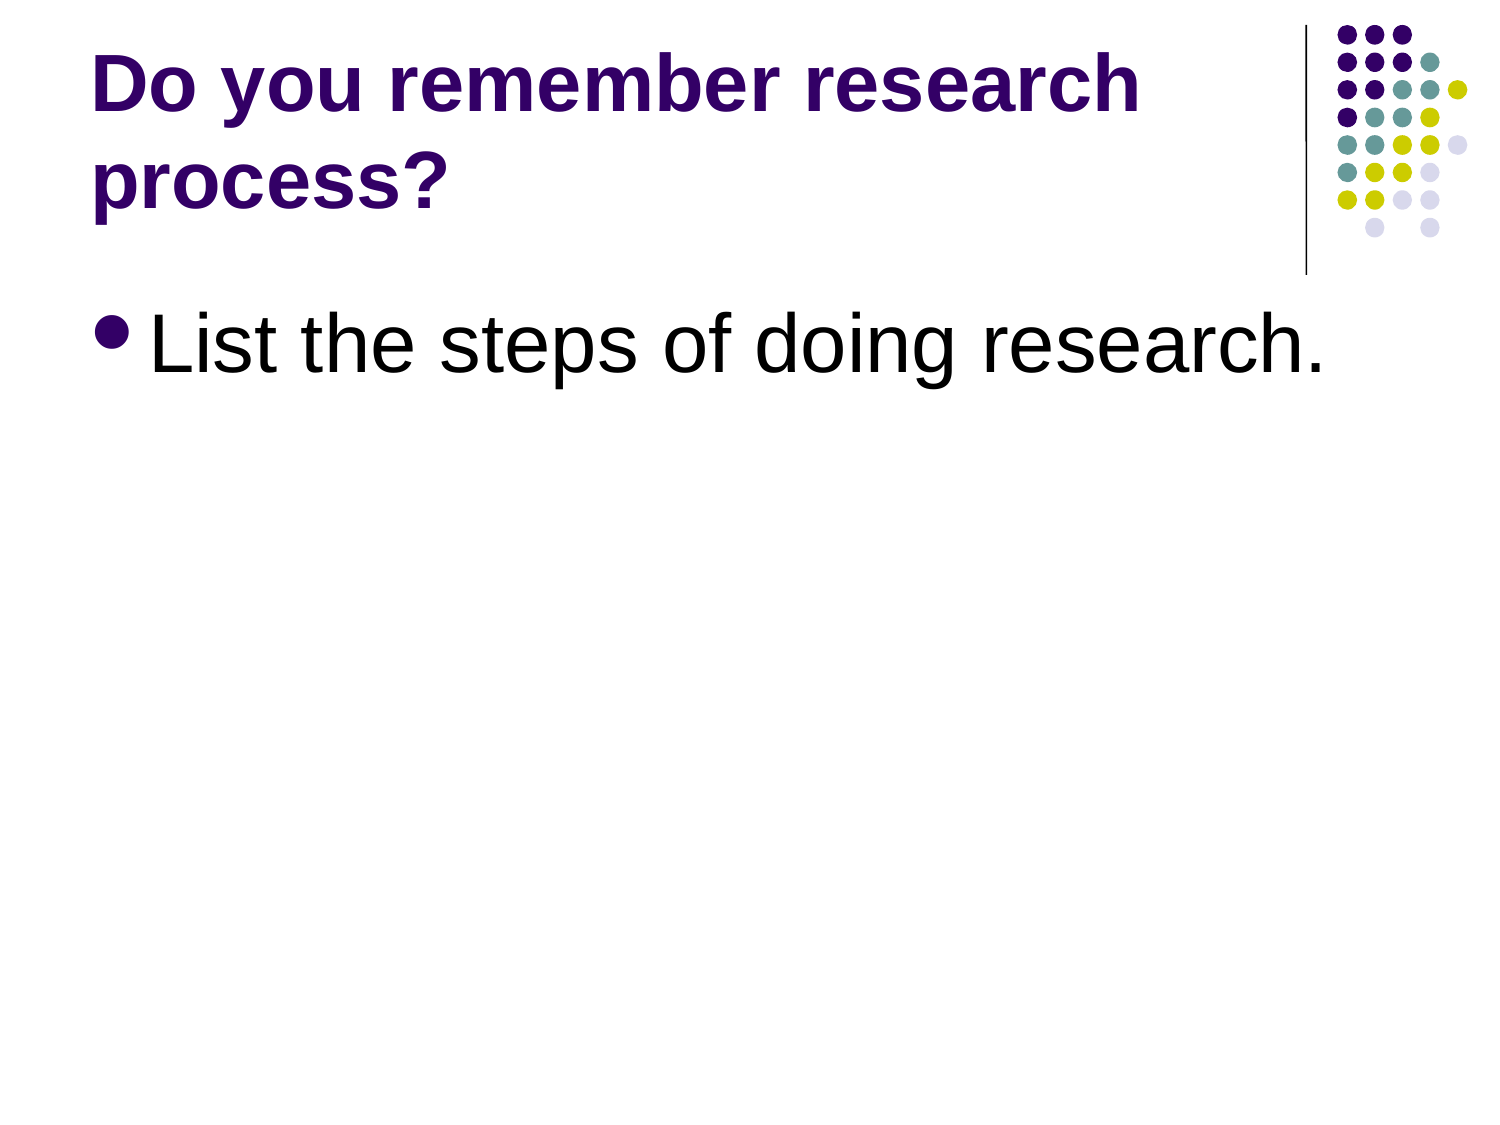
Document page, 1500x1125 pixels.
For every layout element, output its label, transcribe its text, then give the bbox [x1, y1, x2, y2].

list List the steps of doing research. [74, 281, 1426, 1006]
title Do you remember research process? [74, 19, 1313, 233]
